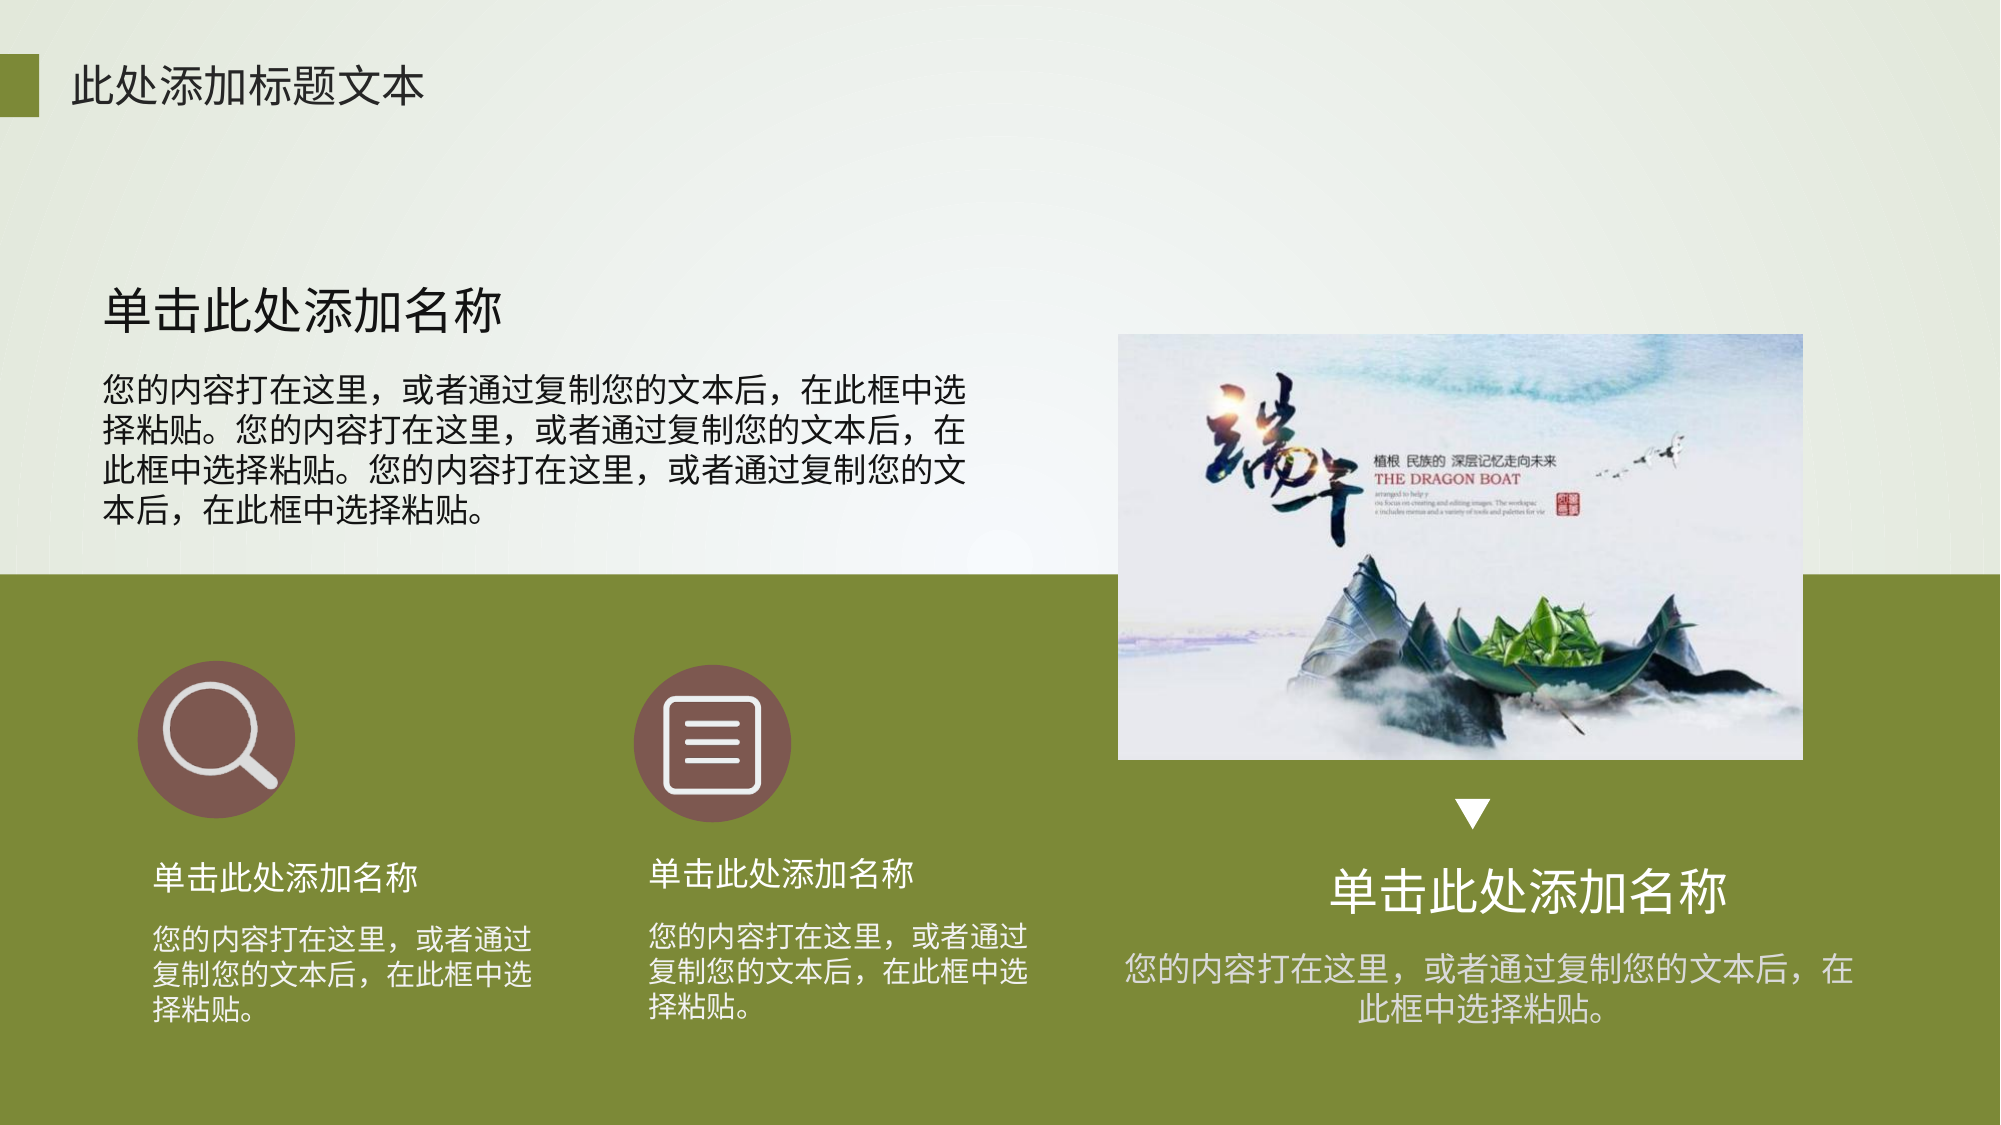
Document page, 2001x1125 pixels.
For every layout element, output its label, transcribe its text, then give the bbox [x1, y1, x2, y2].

text_box [0, 53, 40, 118]
text_box [1453, 797, 1493, 832]
text_box 您的内容打在这里，或者通过复制您的文本后，在此框中选择粘贴。 [1094, 940, 1886, 1036]
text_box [137, 660, 296, 819]
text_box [633, 664, 792, 823]
text_box 单击此处添加名称 [634, 846, 930, 901]
text_box 此处添加标题文本 [70, 58, 679, 112]
text_box 单击此处添加名称 [1313, 852, 1744, 928]
text_box 您的内容打在这里，或者通过复制您的文本后，在此框中选择粘贴。您的内容打在这里，或者通过复制您的文本后，在此框中选择粘贴。您的内容打在这里，或者通过复制您的文本后，在此框中选择粘贴。 [88, 362, 1000, 537]
text_box [0, 573, 2000, 1125]
text_box 您的内容打在这里，或者通过复制您的文本后，在此框中选择粘贴。 [633, 910, 1048, 1031]
text_box 单击此处添加名称 [138, 849, 434, 905]
text_box 您的内容打在这里，或者通过复制您的文本后，在此框中选择粘贴。 [137, 913, 552, 1034]
text_box 单击此处添加名称 [88, 271, 518, 347]
picture [1118, 334, 1803, 760]
